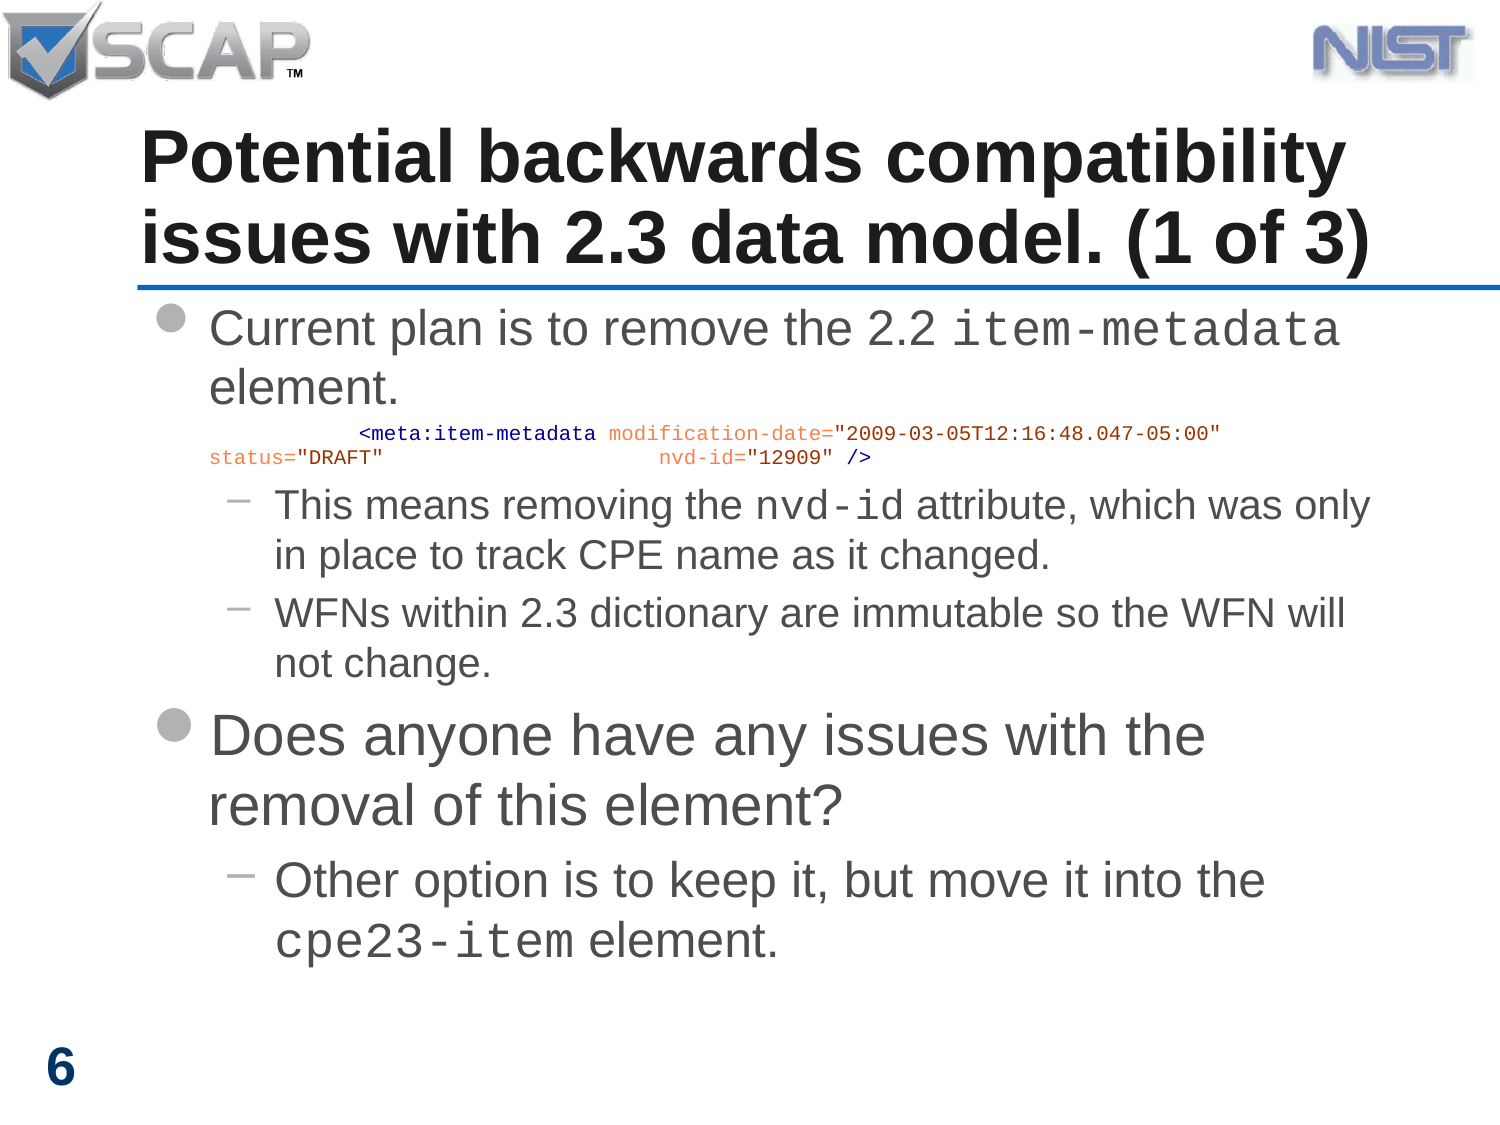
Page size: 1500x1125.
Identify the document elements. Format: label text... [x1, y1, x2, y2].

picture [0, 0, 313, 103]
title Potential backwards compatibility issues with 2.3 data model. (1 of 3) [124, 99, 1426, 288]
list Current plan is to remove the 2.2 item-metadata element. <meta:item-metadata modification-date="2009-03-05T12:16:48.047-05:00" status="DRAFT" nvd-id="12909" /> This means removing the nvd-id attribute, which was only in place to track CPE name as it changed. WFNs within 2.3 dictionary are immutable so the WFN will not change. Does anyone have any issues with the removal of this element? Other option is to keep it, but move it into the cpe23-item element. [137, 287, 1400, 1026]
slide_number 6 [13, 1023, 111, 1105]
picture [1312, 24, 1475, 83]
